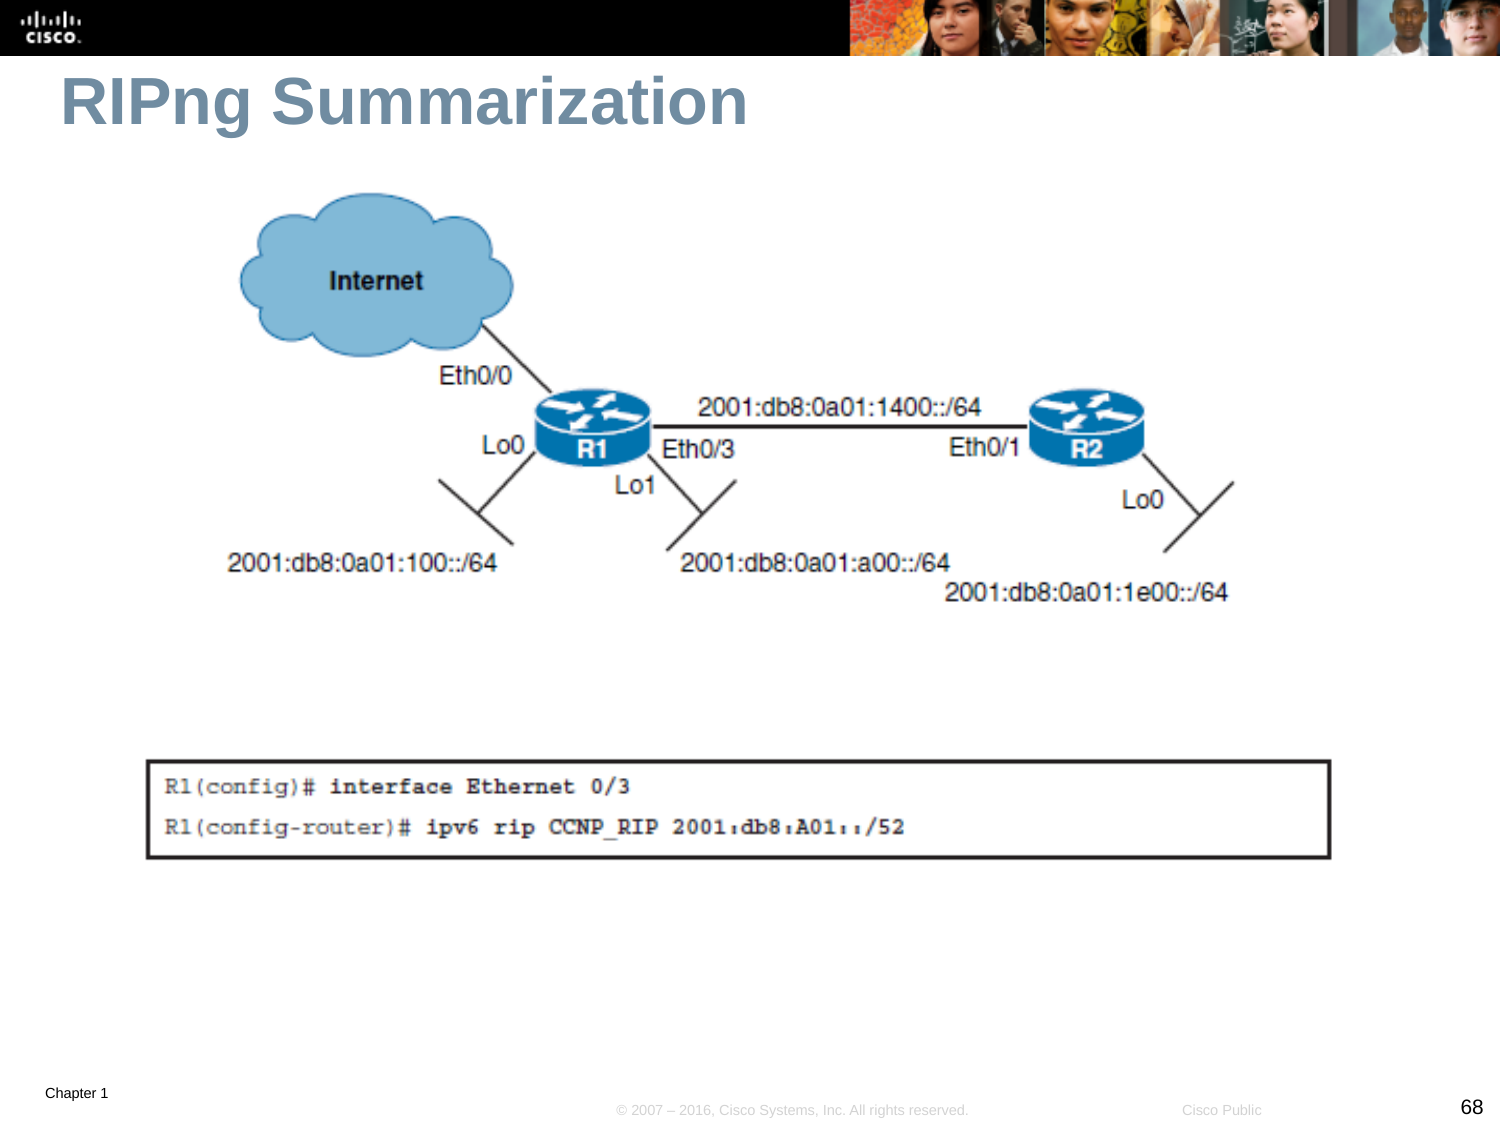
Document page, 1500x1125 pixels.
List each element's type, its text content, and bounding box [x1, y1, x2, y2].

picture [194, 181, 1295, 625]
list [136, 745, 1353, 871]
title RIPng Summarization [45, 59, 1444, 182]
picture [0, 0, 1500, 56]
